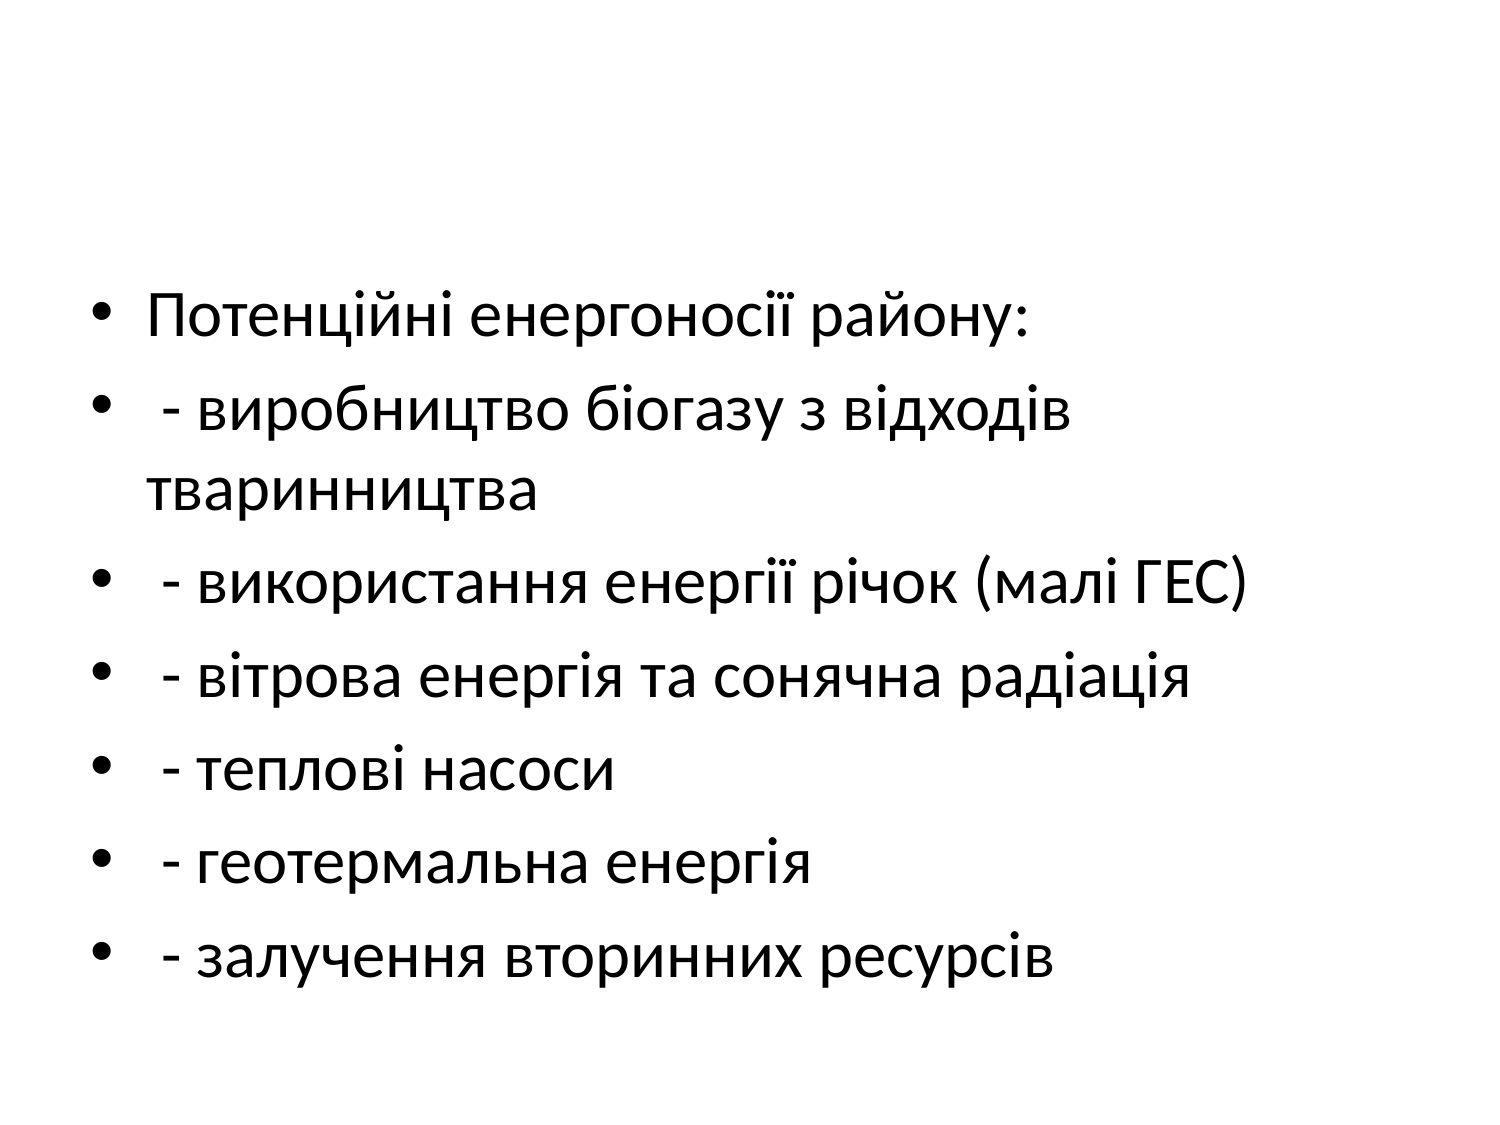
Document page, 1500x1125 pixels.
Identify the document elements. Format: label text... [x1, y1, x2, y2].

list Потенційні енергоносії району: - виробництво біогазу з відходів тваринництва - використання енергії річок (малі ГЕС) - вітрова енергія та сонячна радіація - теплові насоси - геотермальна енергія - залучення вторинних ресурсів [75, 262, 1425, 1005]
